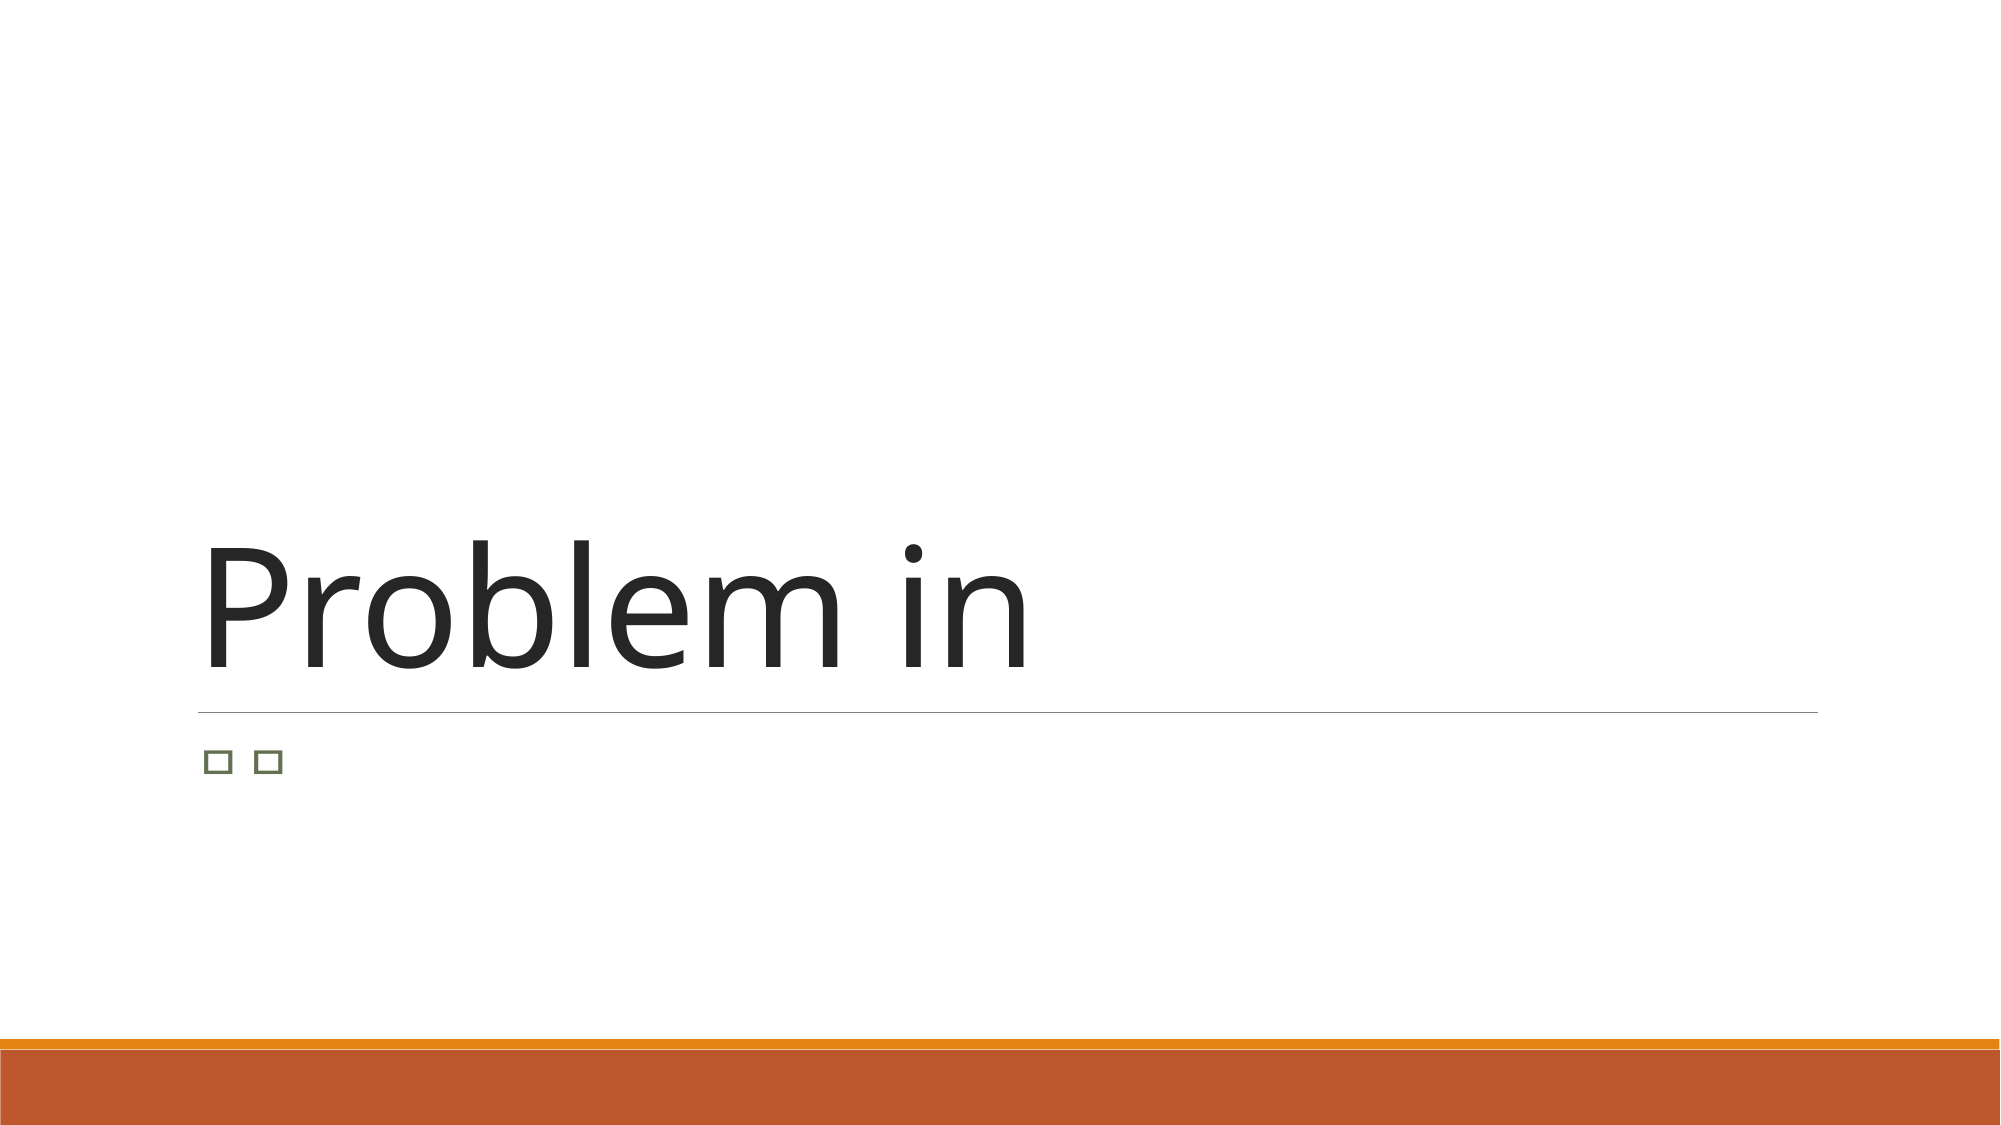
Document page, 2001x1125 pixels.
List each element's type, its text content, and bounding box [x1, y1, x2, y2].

subtitle ㅁㅁ [180, 730, 1831, 919]
title Problem in [180, 124, 1830, 710]
